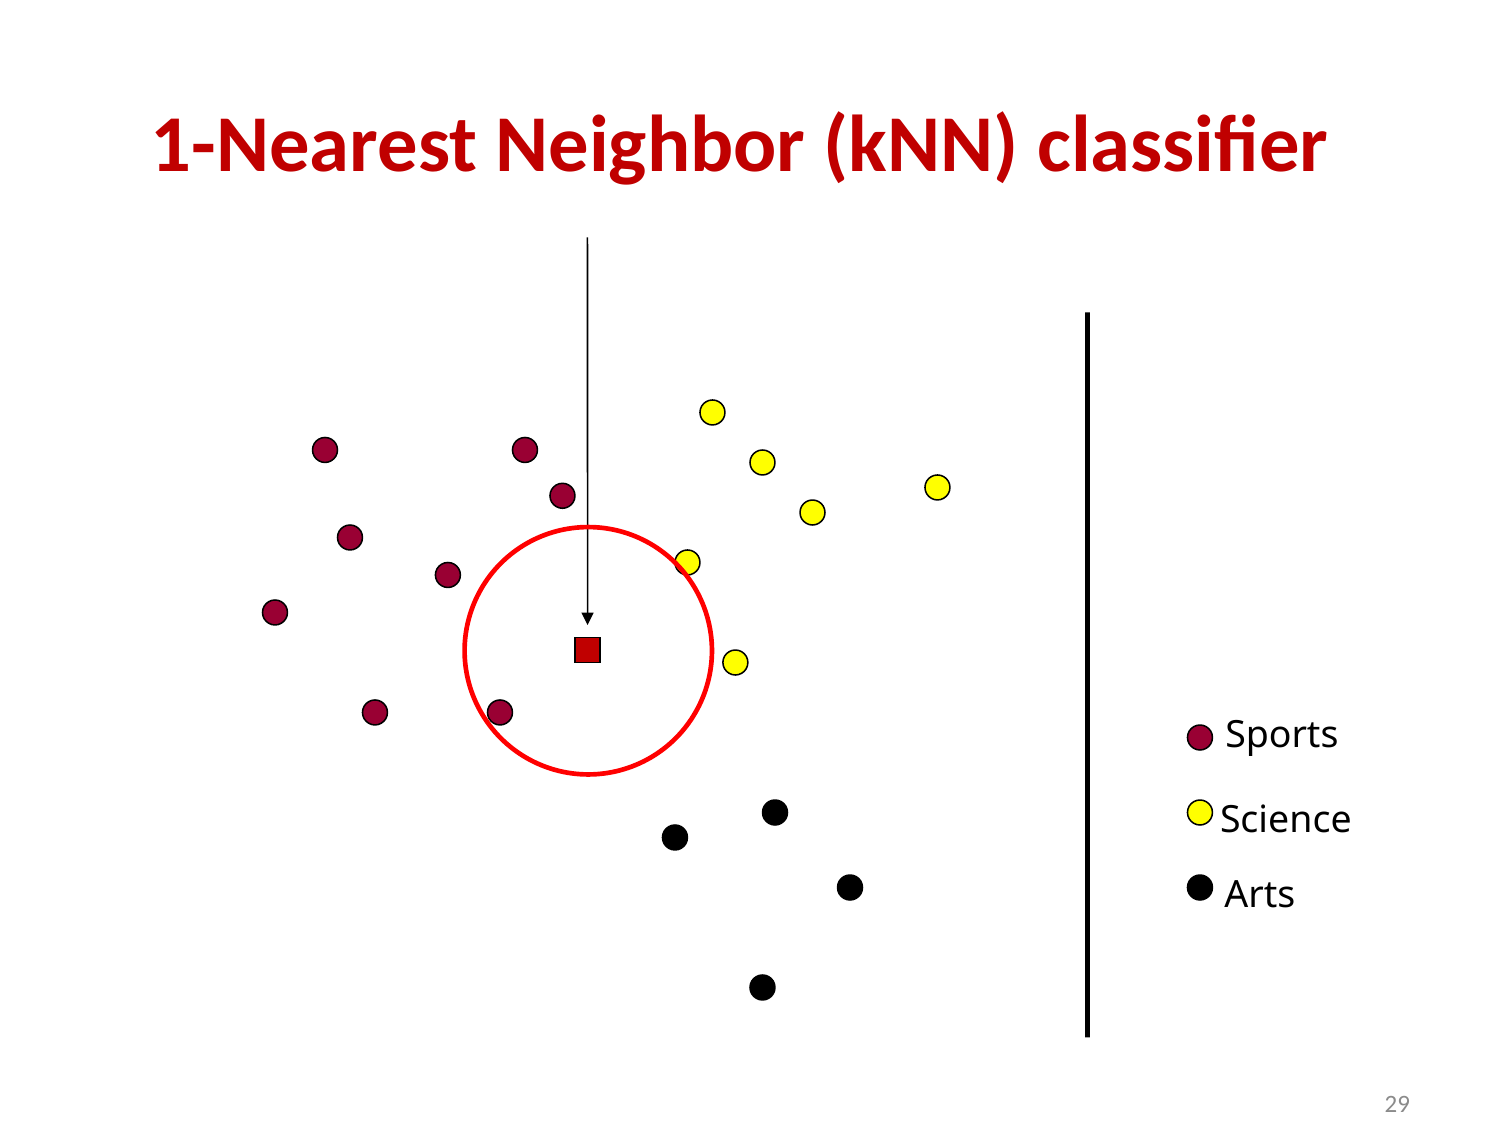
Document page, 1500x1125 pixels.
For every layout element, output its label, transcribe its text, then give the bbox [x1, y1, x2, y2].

text_box [750, 975, 775, 1000]
text_box Science [1205, 787, 1367, 848]
text_box [662, 825, 688, 850]
text_box [675, 549, 700, 575]
slide_number 29 [1074, 1042, 1425, 1103]
text_box [312, 437, 338, 463]
text_box [464, 527, 712, 775]
text_box [1088, 324, 1388, 1000]
text_box [435, 562, 461, 588]
text_box [750, 450, 775, 475]
text_box [362, 699, 388, 725]
text_box [762, 800, 788, 826]
title 1-Nearest Neighbor (kNN) classifier [75, 45, 1425, 233]
text_box [549, 483, 575, 509]
text_box [262, 600, 288, 625]
text_box [800, 500, 826, 526]
text_box Arts [1209, 862, 1311, 923]
text_box [1187, 800, 1205, 826]
text_box [1187, 875, 1209, 901]
text_box [699, 399, 725, 425]
text_box [924, 474, 950, 500]
text_box [1187, 725, 1210, 751]
text_box [722, 650, 748, 676]
text_box [512, 437, 538, 463]
text_box [337, 525, 363, 550]
text_box Sports [1210, 702, 1354, 762]
text_box [837, 875, 863, 901]
text_box [112, 324, 1087, 1000]
